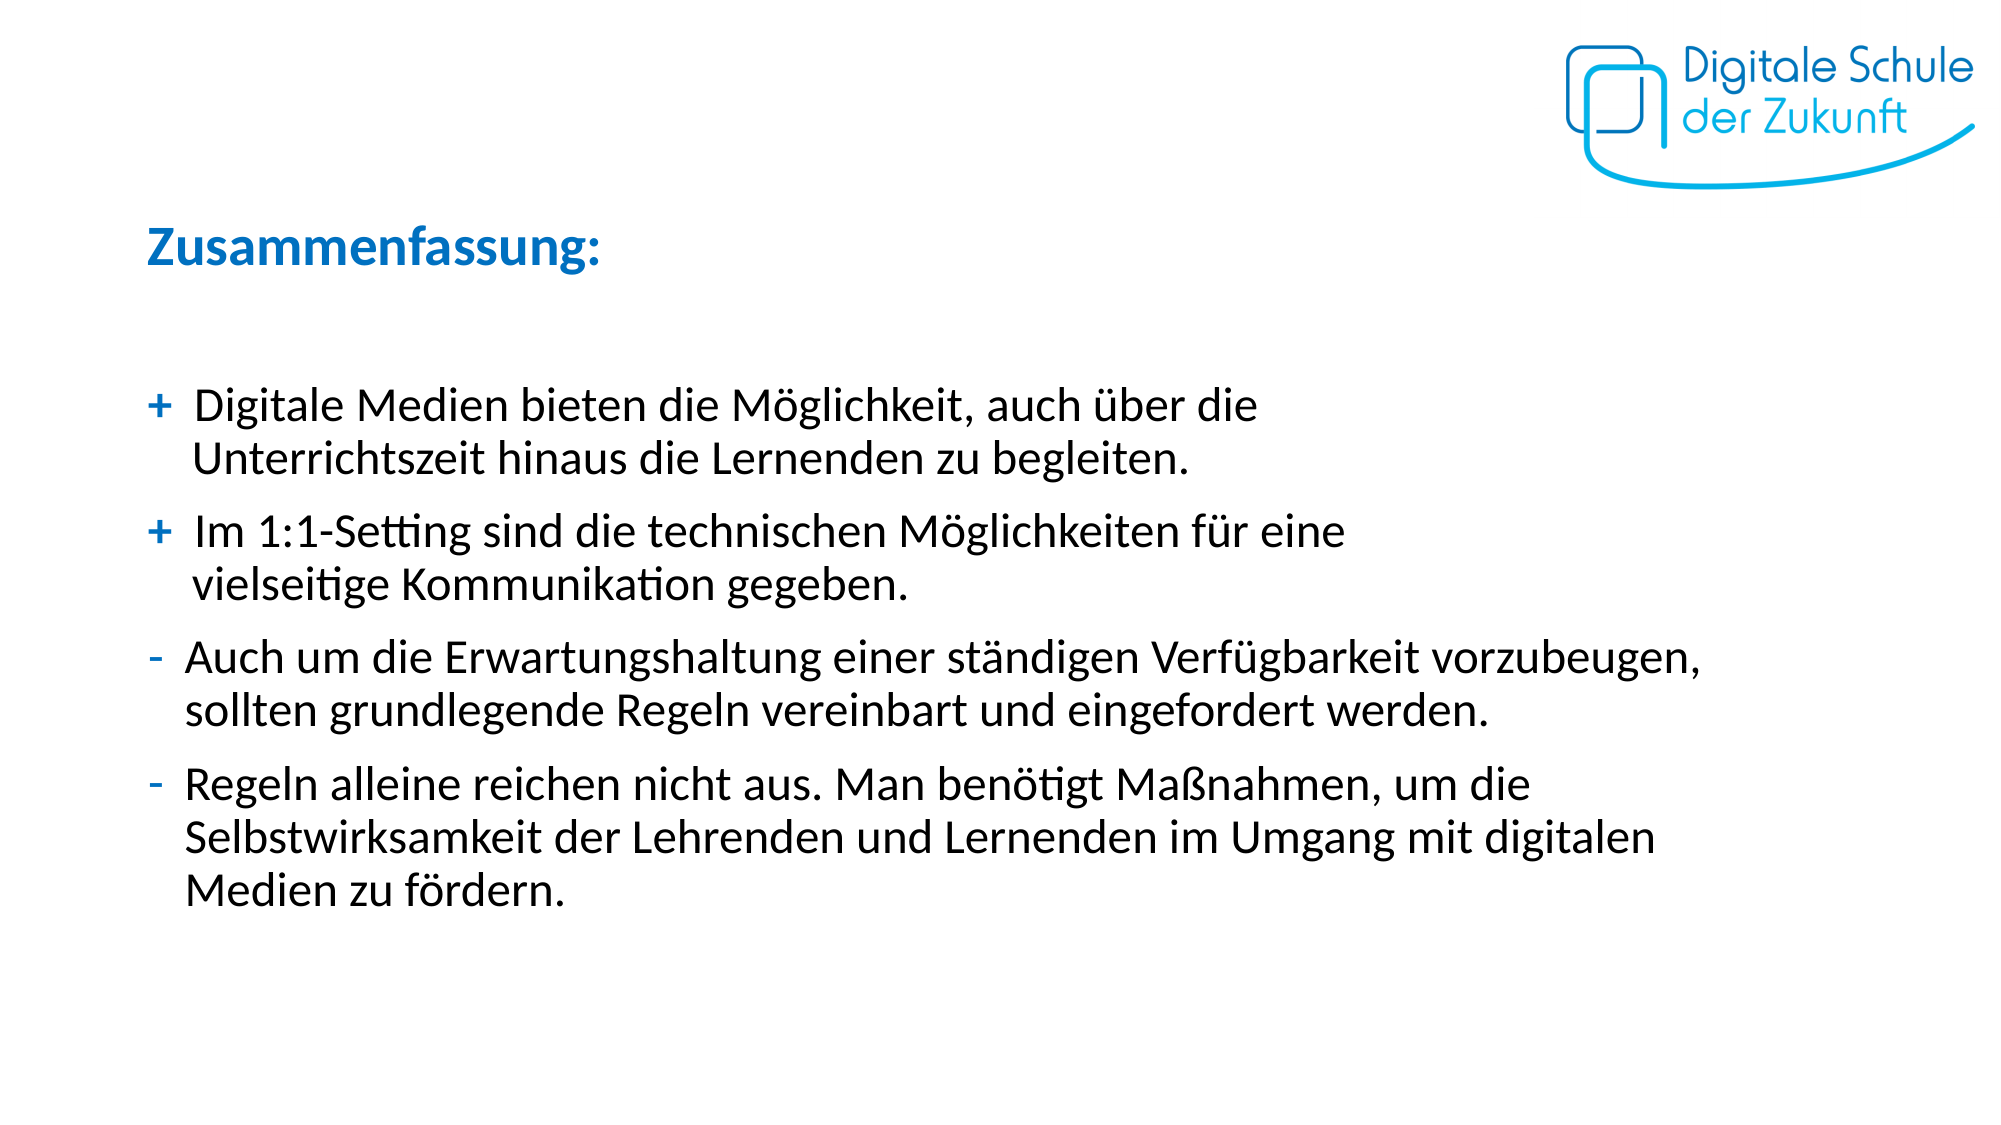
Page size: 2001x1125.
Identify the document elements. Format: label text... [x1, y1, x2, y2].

picture [1534, 0, 2000, 218]
list Zusammenfassung: + Digitale Medien bieten die Möglichkeit, auch über die Unterrichtszeit hinaus die Lernenden zu begleiten. + Im 1:1-Setting sind die technischen Möglichkeiten für eine vielseitige Kommunikation gegeben. Auch um die Erwartungshaltung einer ständigen Verfügbarkeit vorzubeugen, sollten grundlegende Regeln vereinbart und eingefordert werden. Regeln alleine reichen nicht aus. Man benötigt Maßnahmen, um die Selbstwirksamkeit der Lehrenden und Lernenden im Umgang mit digitalen Medien zu fördern. [132, 187, 1735, 938]
